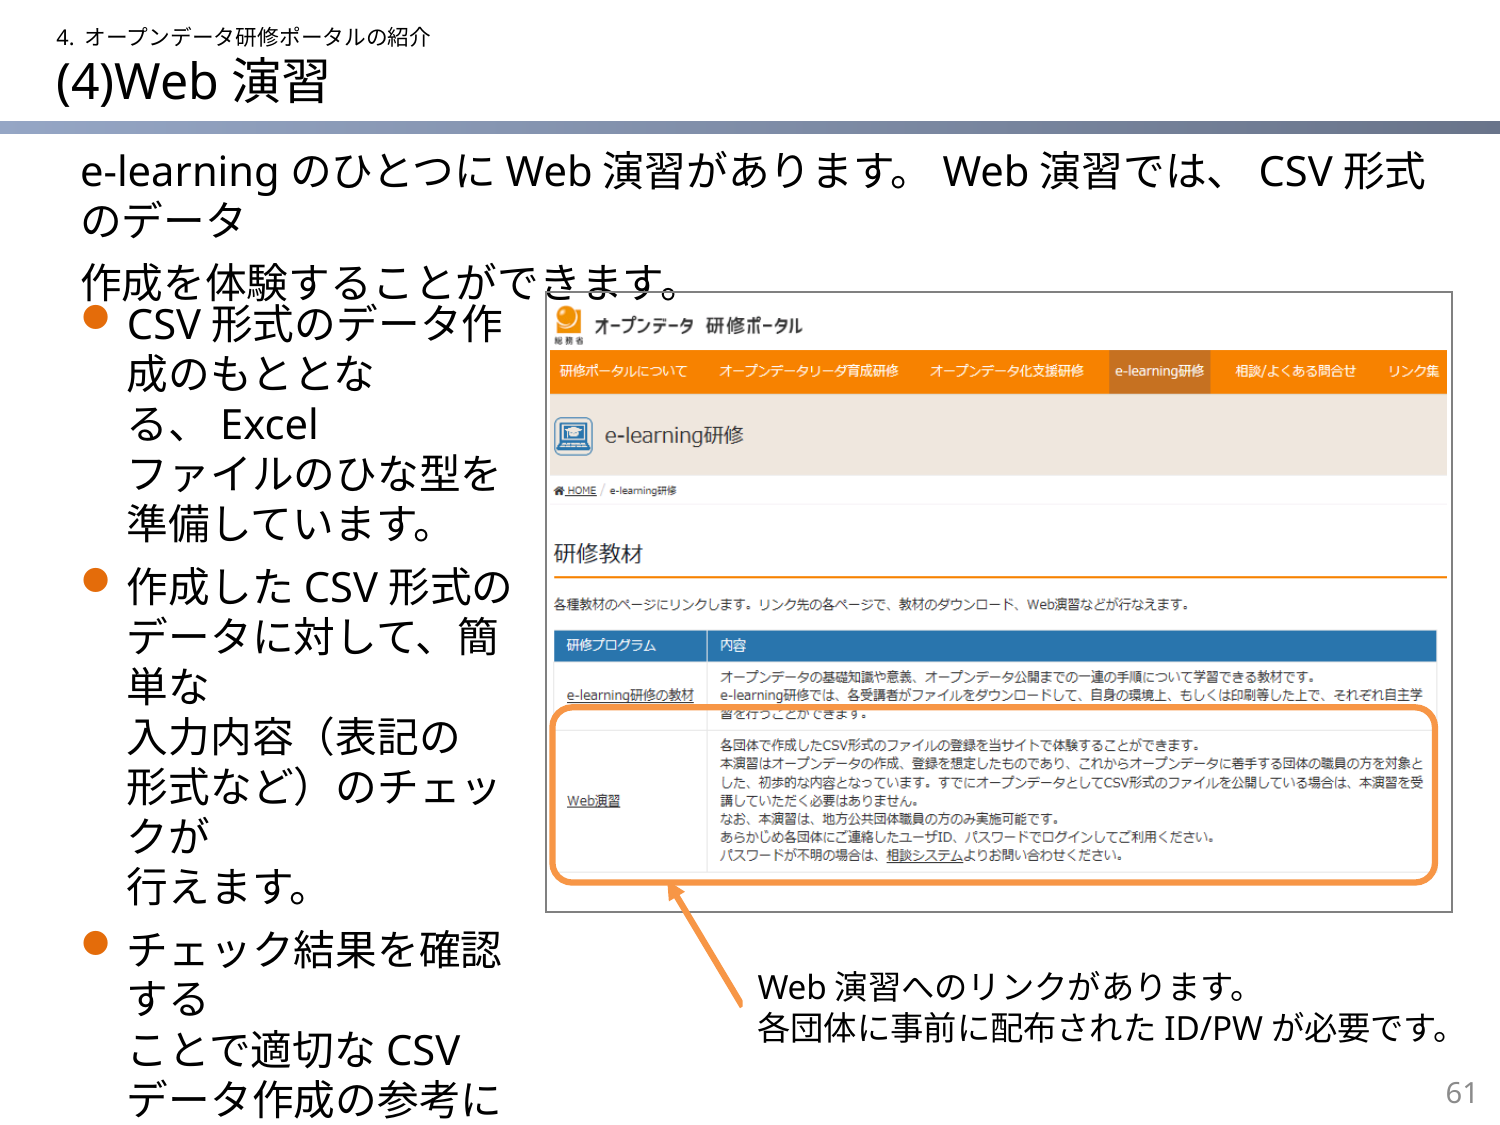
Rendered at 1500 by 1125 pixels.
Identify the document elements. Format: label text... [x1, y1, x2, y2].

text_box [545, 291, 1453, 913]
text_box Web演習へのリンクがあります。 各団体に事前に配布されたID/PWが必要です。 [742, 959, 1483, 1054]
text_box 4. オープンデータ研修ポータルの紹介 [41, 19, 1471, 58]
slide_number 60 [1411, 1070, 1495, 1118]
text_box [667, 880, 773, 1008]
text_box e-learningのひとつにWeb演習があります。Web演習では、CSV形式のデータ 作成を体験することができます。 [64, 136, 1460, 263]
text_box CSV形式のデータ作成のもととなる、Excel ファイルのひな型を準備しています。 作成したCSV形式の データに対して、簡単な 入力内容（表記の 形式など）のチェックが 行えます。 チェック結果を確認する ことで適切なCSVデータ作成の参考にすることができます。 [64, 289, 550, 563]
title (4)Web演習 [41, 58, 1459, 119]
picture [550, 301, 1447, 941]
